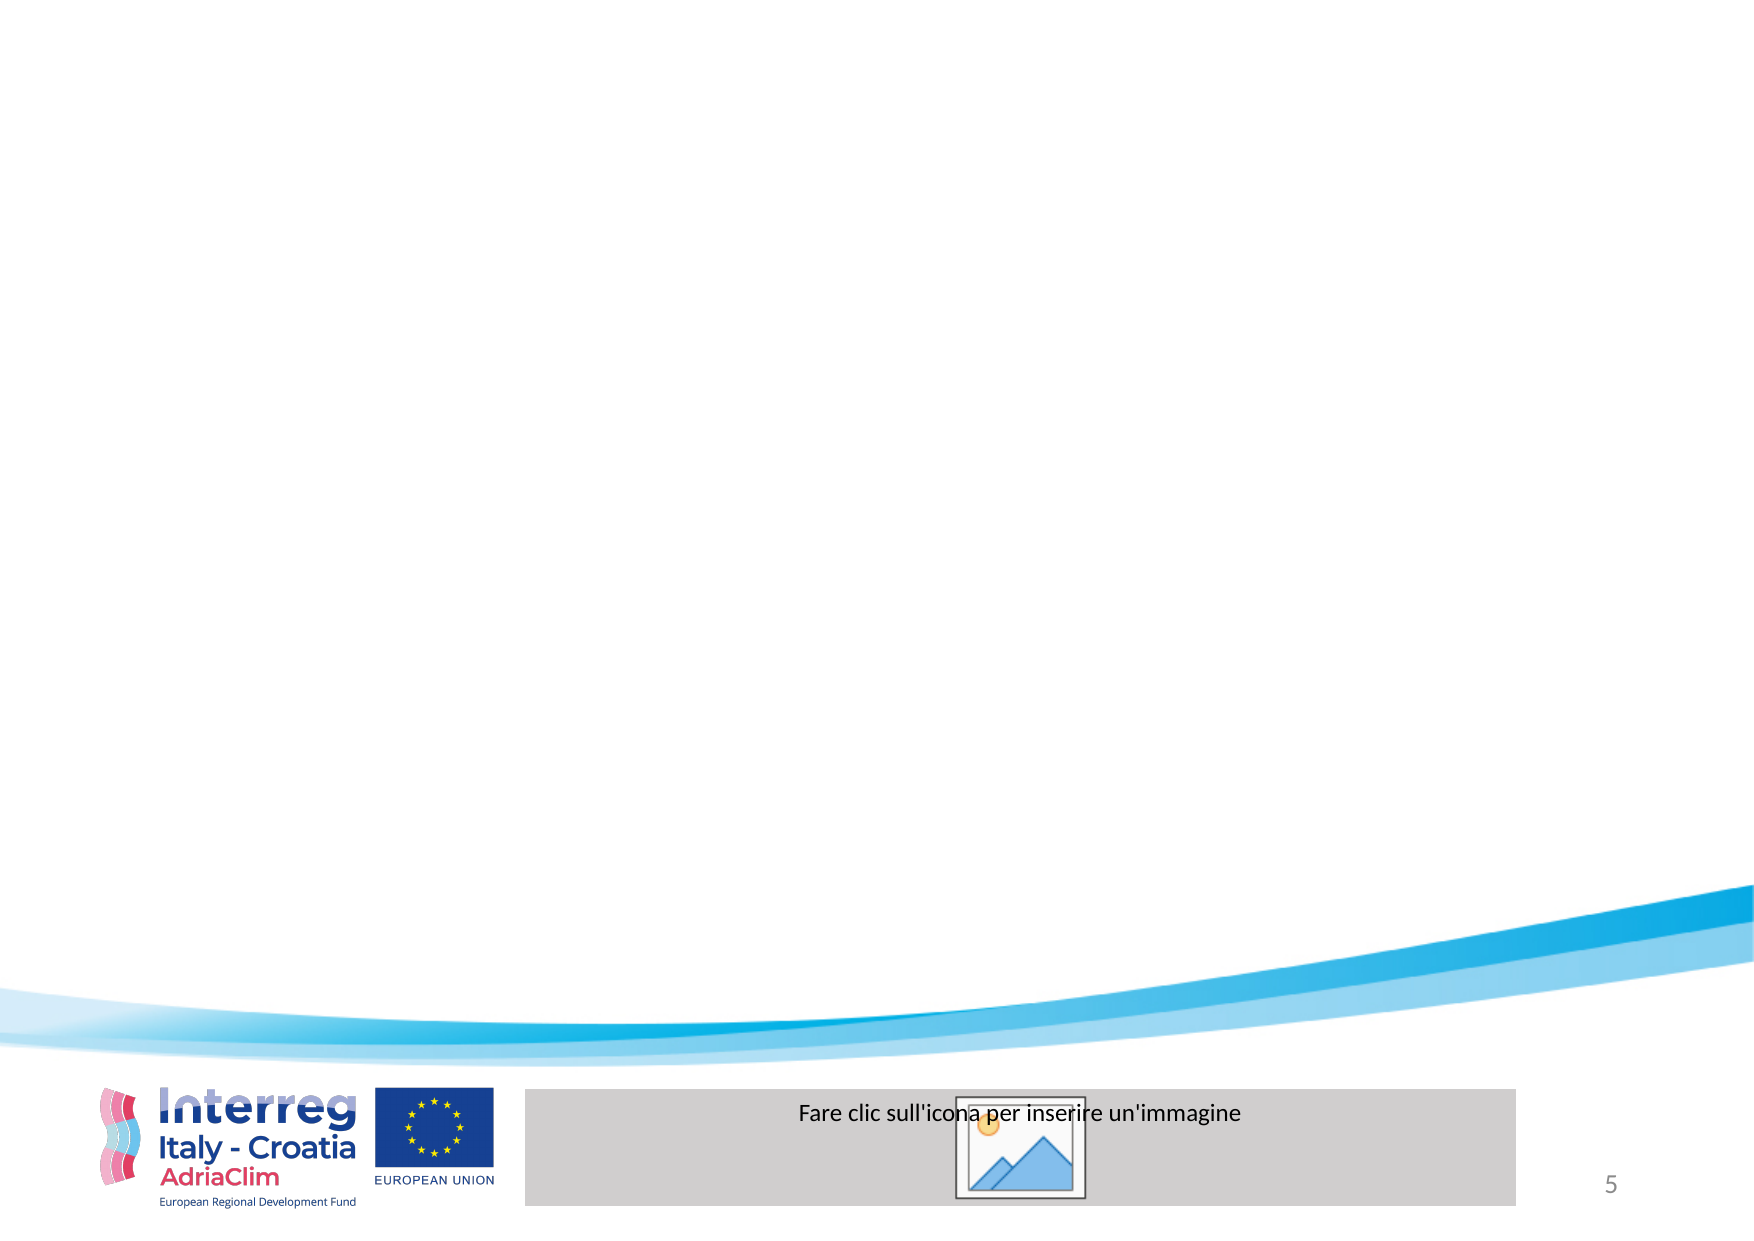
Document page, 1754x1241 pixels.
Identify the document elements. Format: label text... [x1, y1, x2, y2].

slide_number 5 [1526, 1149, 1634, 1216]
picture [0, 884, 1754, 1219]
